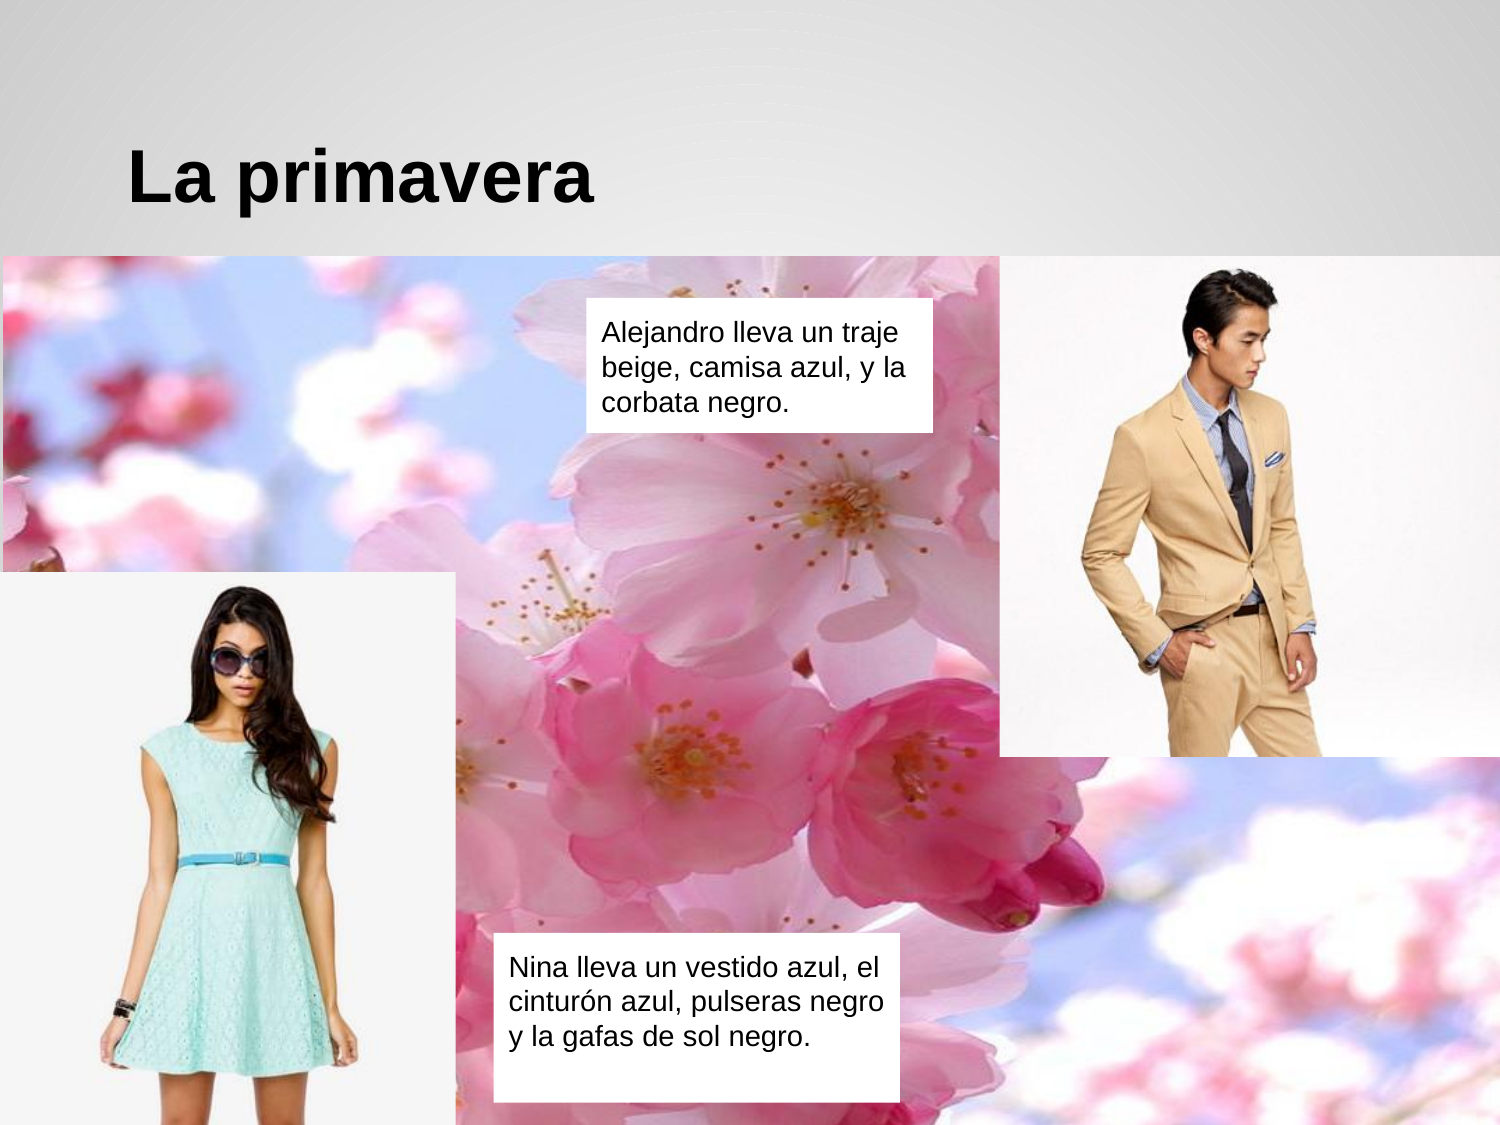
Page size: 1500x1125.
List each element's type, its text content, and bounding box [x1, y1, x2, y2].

text_box [0, 572, 456, 1125]
text_box [999, 256, 1500, 757]
title La primavera [75, 14, 1425, 233]
text_box Nina lleva un vestido azul, el cinturón azul, pulseras negro y la gafas de sol negro. [493, 932, 900, 1103]
text_box Alejandro lleva un traje beige, camisa azul, y la corbata negro. [586, 297, 933, 433]
text_box [3, 256, 1500, 1125]
